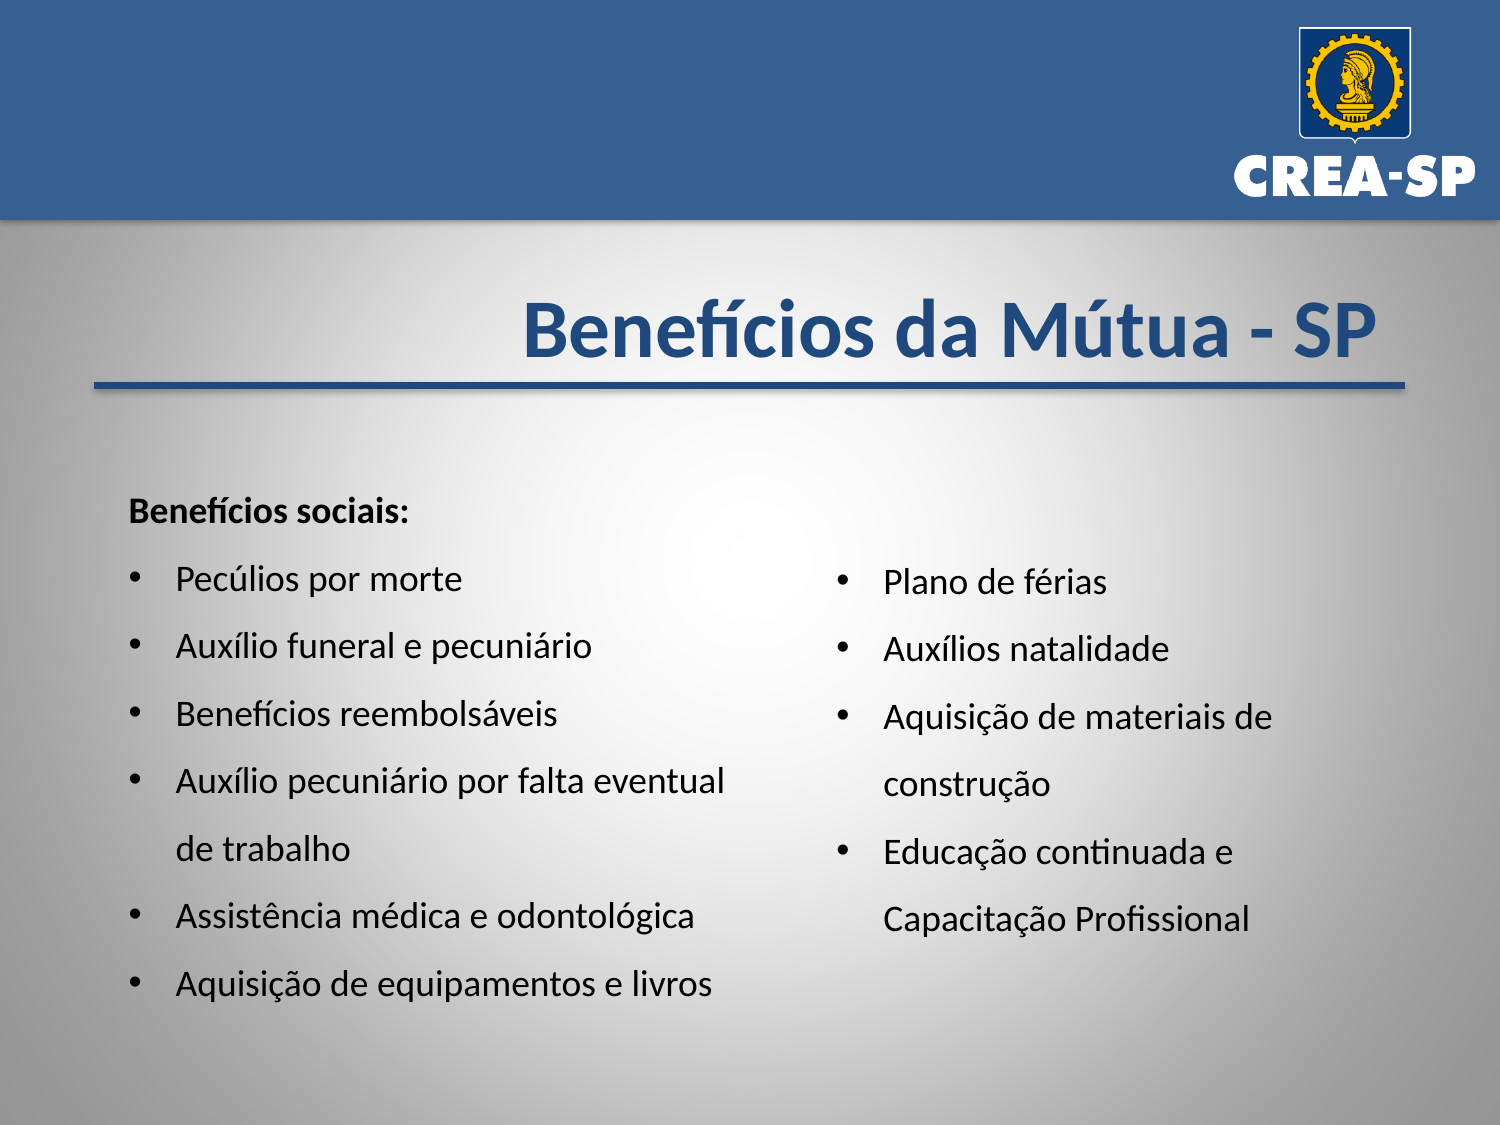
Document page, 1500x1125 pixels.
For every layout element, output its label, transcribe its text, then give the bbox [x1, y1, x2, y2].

text_box Benefícios da Mútua - SP [100, 267, 1412, 382]
picture [0, 220, 1500, 1125]
text_box Plano de férias Auxílios natalidade Aquisição de materiais de construção Educação continuada e Capacitação Profissional [802, 527, 1405, 992]
picture [1234, 27, 1475, 197]
text_box Benefícios sociais: Pecúlios por morte Auxílio funeral e pecuniário Benefícios reembolsáveis Auxílio pecuniário por falta eventual de trabalho Assistência médica e odontológica Aquisição de equipamentos e livros [94, 456, 756, 1011]
